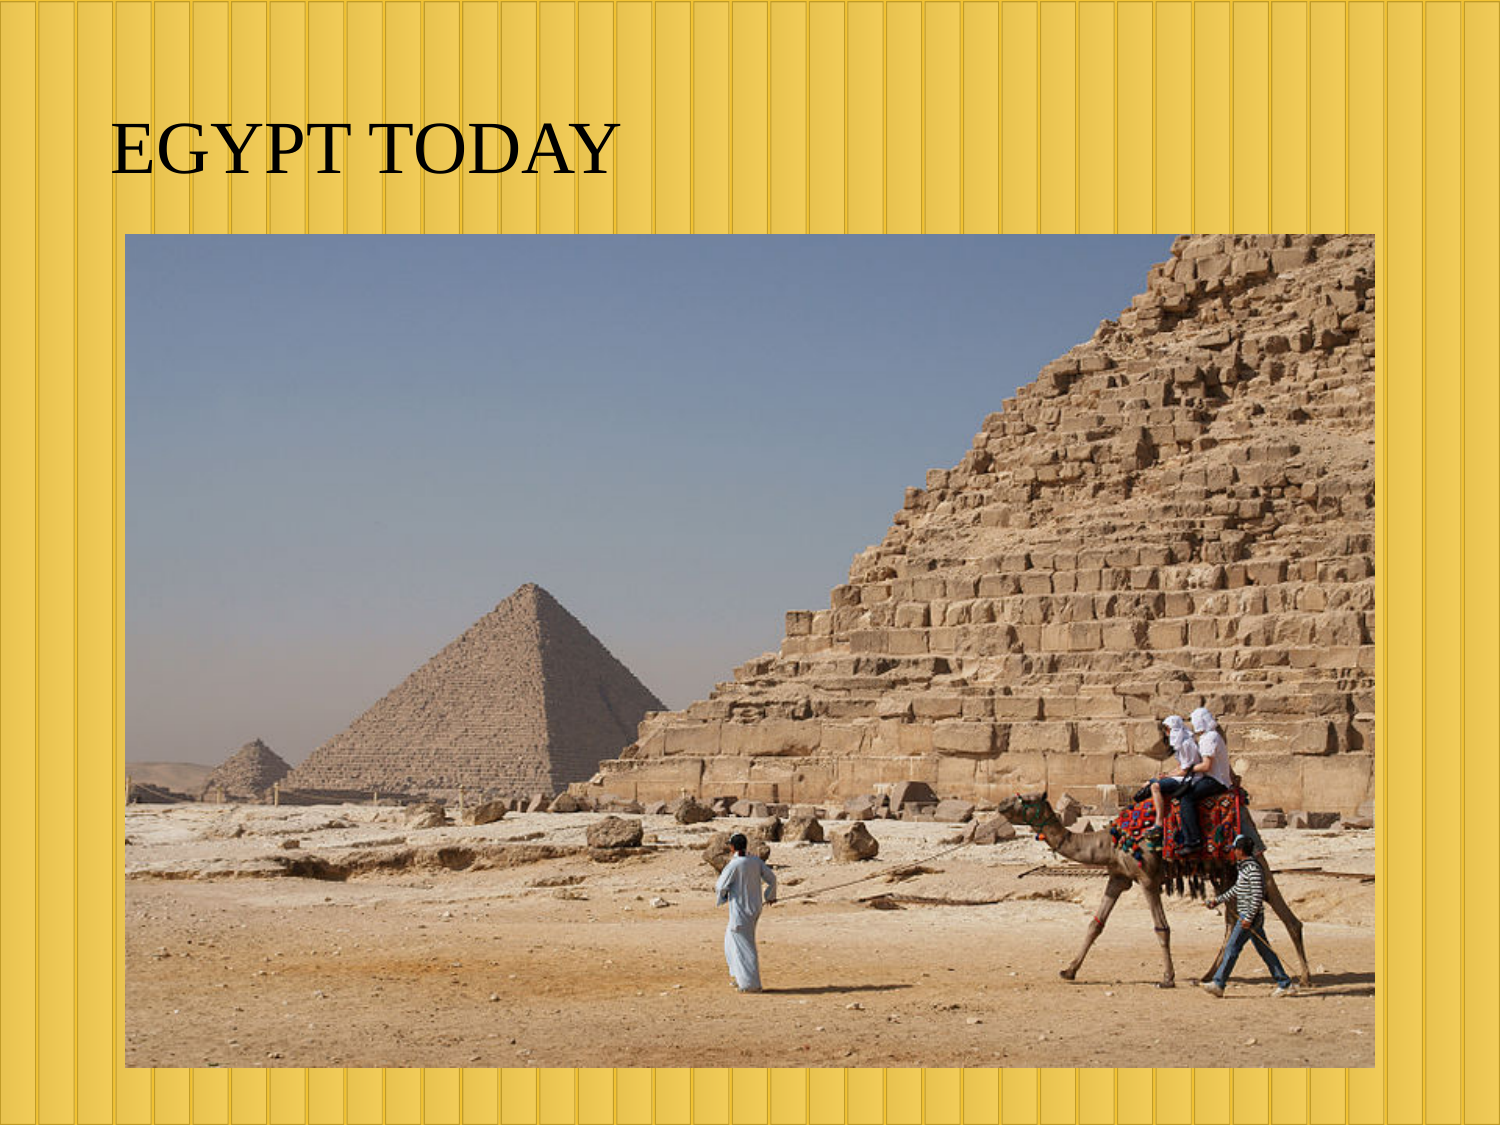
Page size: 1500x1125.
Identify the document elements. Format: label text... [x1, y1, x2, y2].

title Egypt Today [50, 42, 1475, 246]
text_box [125, 234, 1375, 1068]
